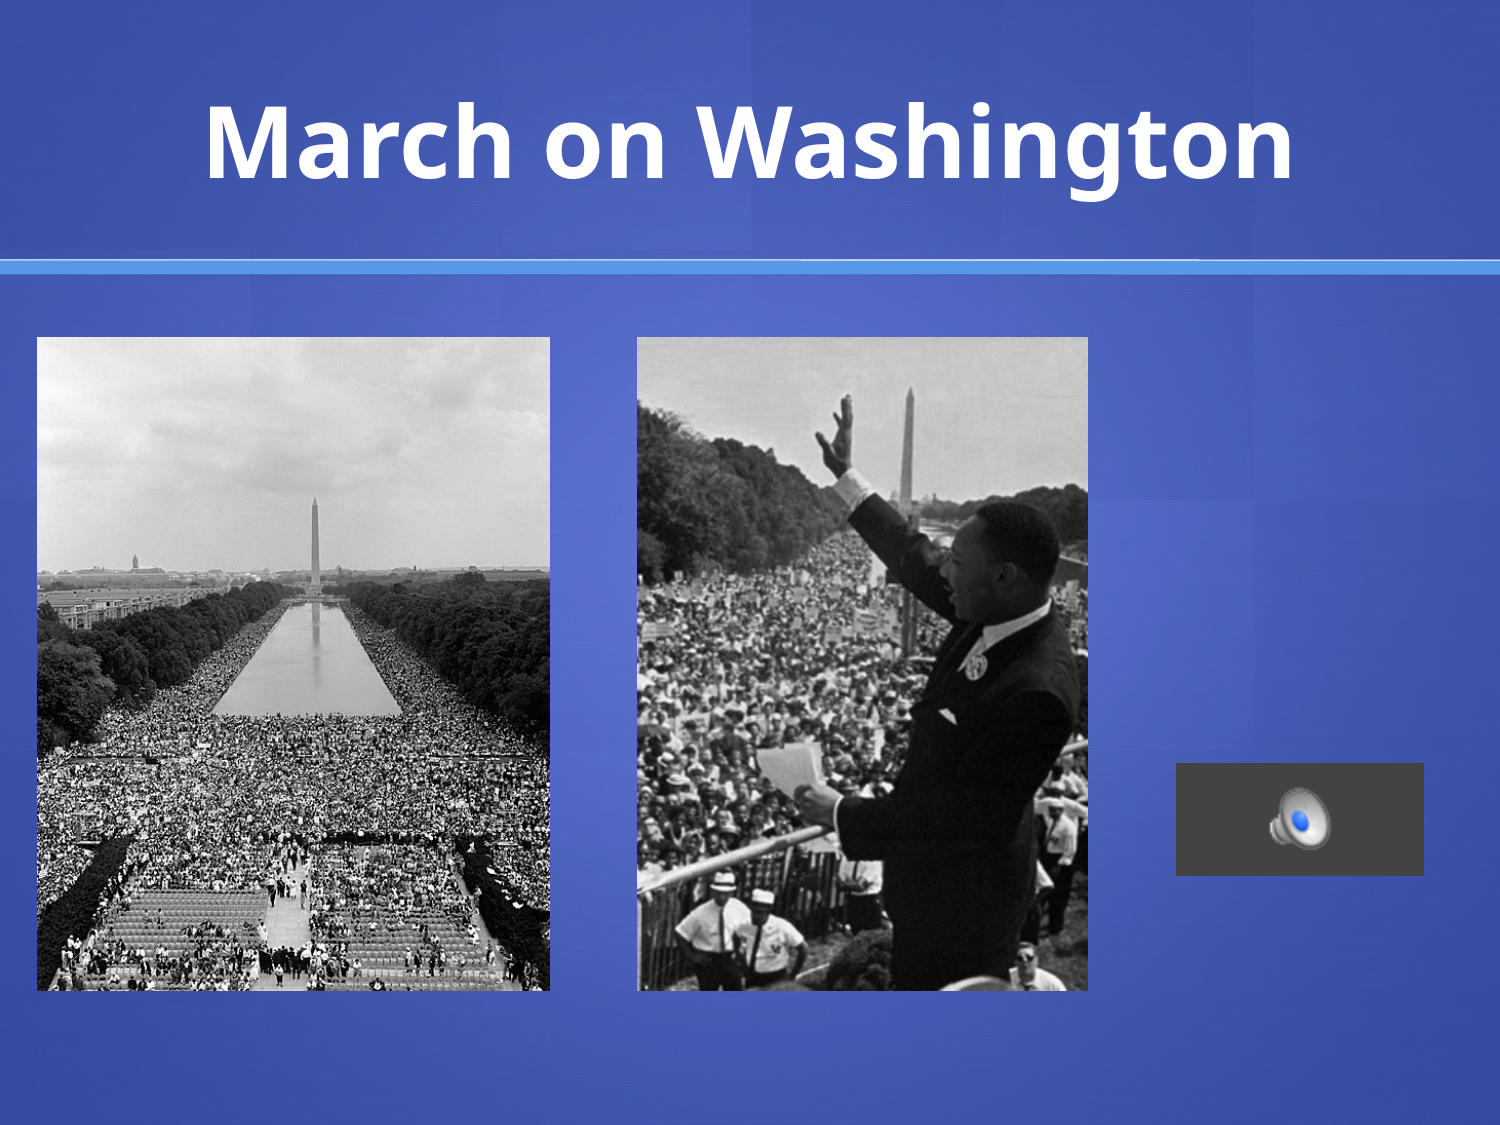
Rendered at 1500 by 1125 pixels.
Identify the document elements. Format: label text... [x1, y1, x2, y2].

picture [636, 336, 1089, 992]
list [1173, 761, 1427, 879]
title March on Washington [75, 45, 1425, 233]
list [36, 336, 551, 992]
